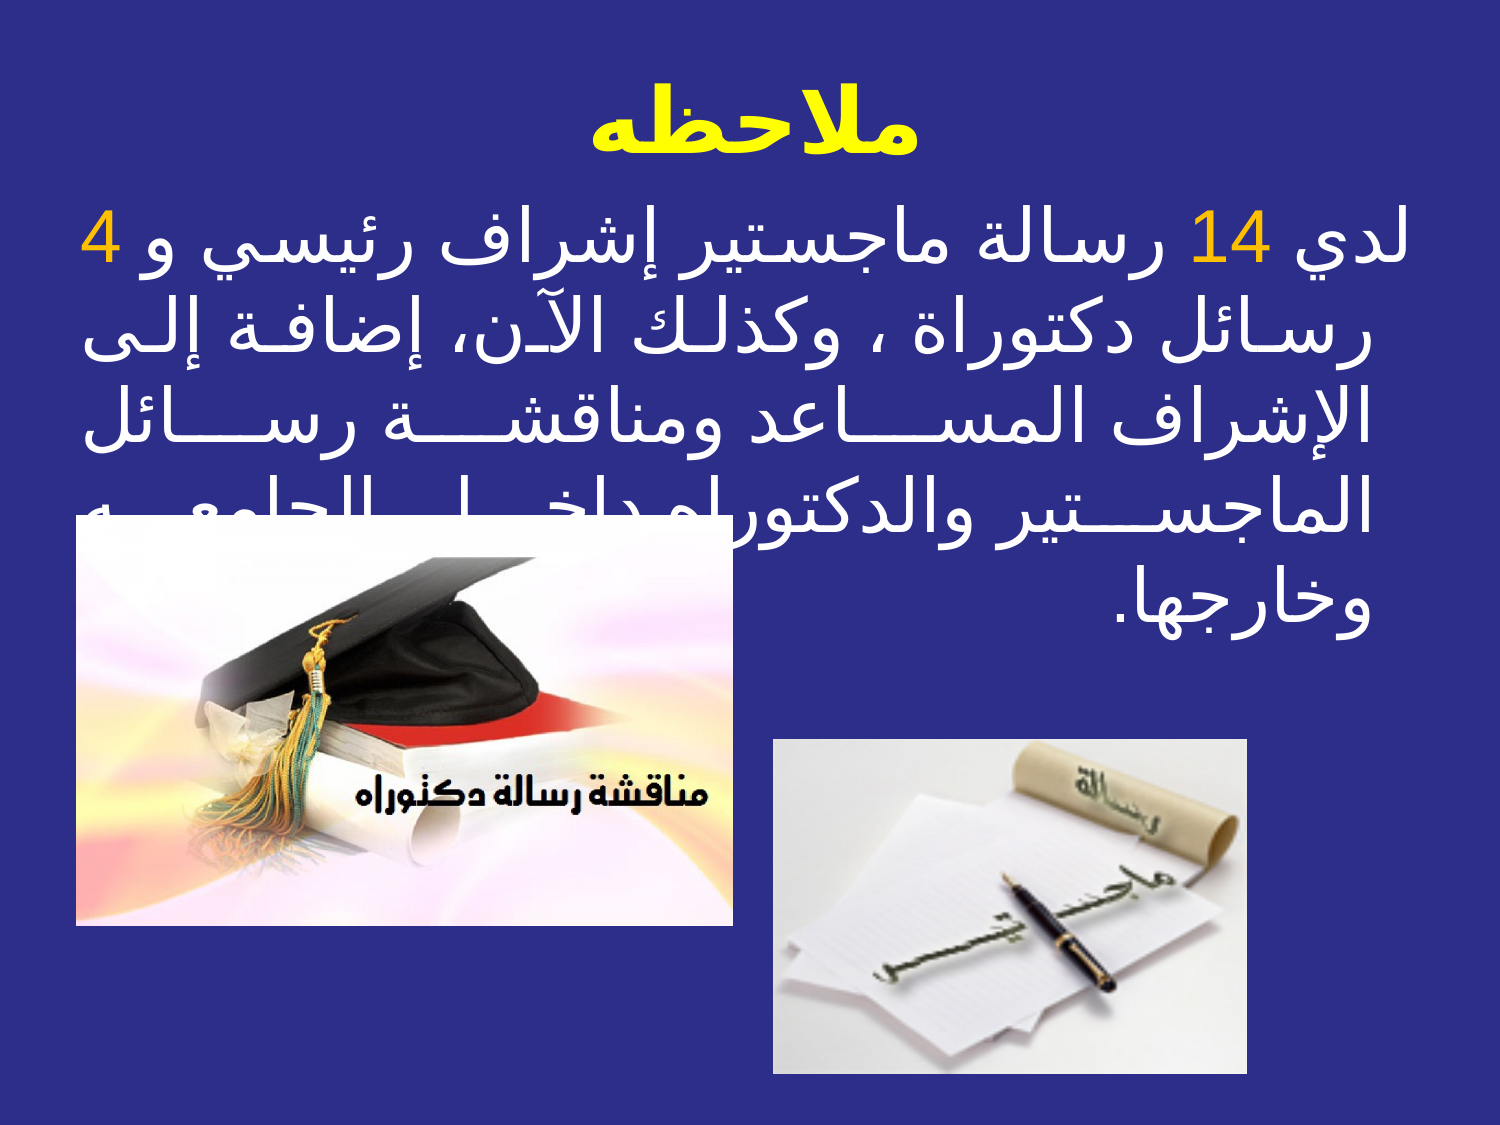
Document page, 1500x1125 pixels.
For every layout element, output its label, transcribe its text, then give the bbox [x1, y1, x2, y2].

picture [76, 514, 733, 926]
list ملاحظه لدي 14 رسالة ماجستير إشراف رئيسي و 4 رسائل دكتوراة ، وكذلك الآن، إضافة إلى الإشراف المساعد ومناقشة رسائل الماجستير والدكتوراه داخل الجامعه وخارجها. [64, 54, 1448, 646]
picture [773, 739, 1247, 1074]
